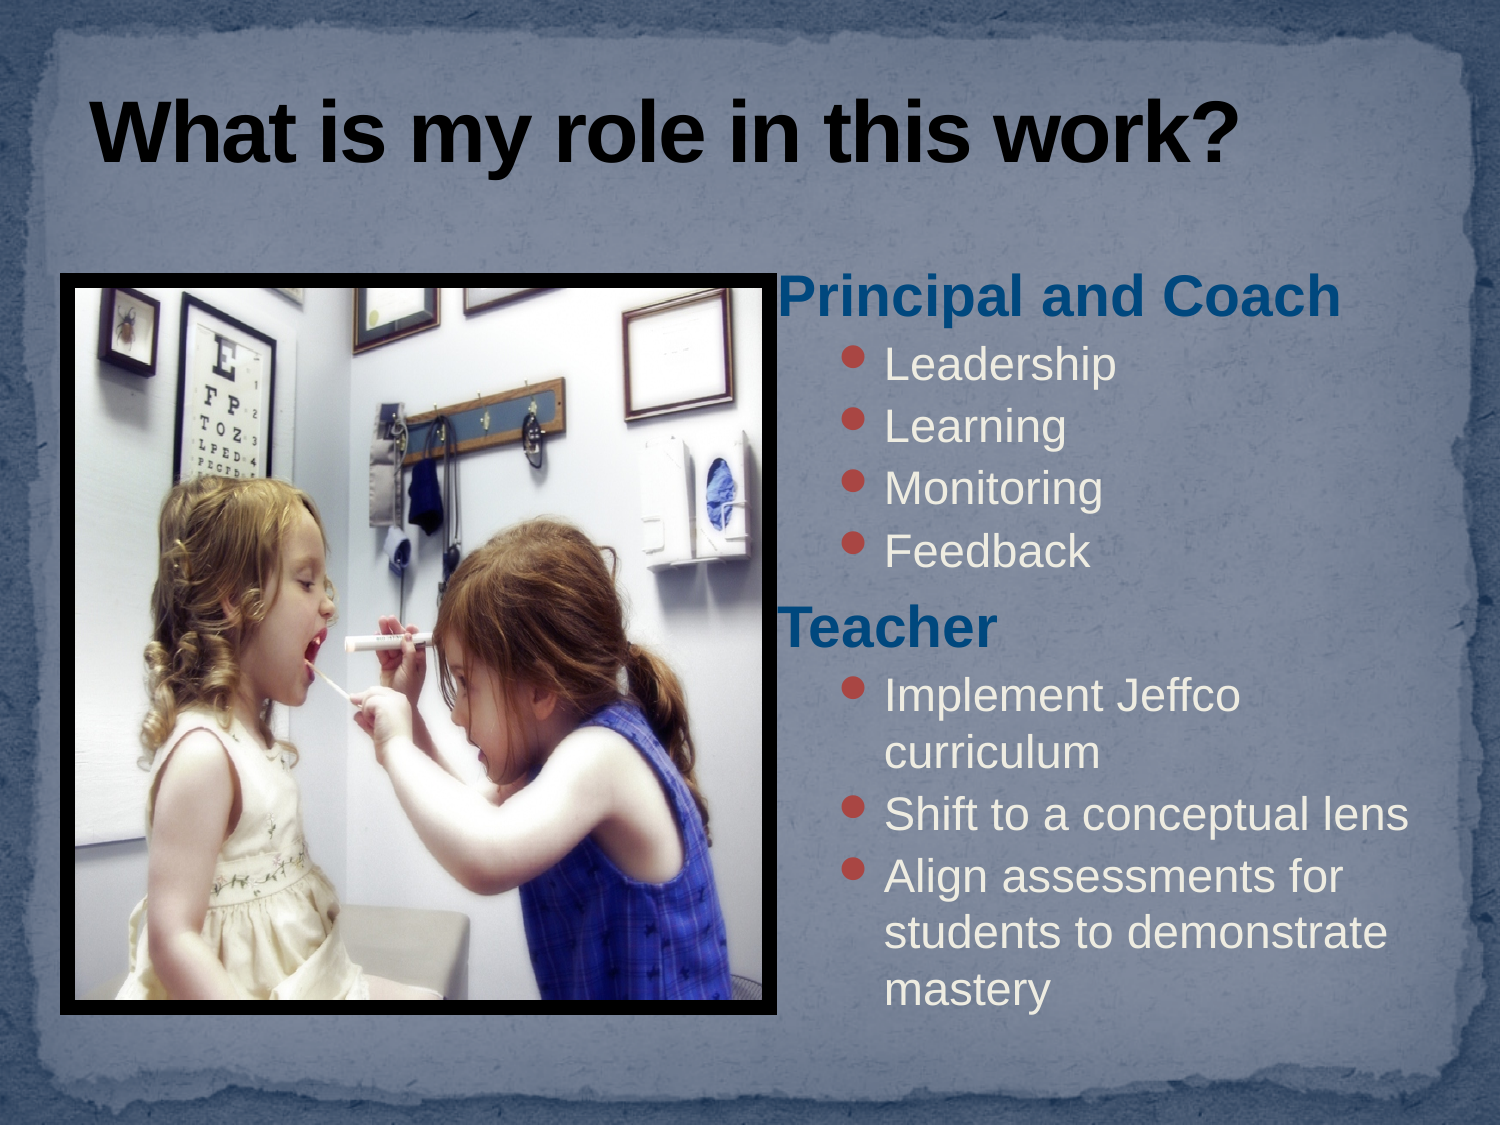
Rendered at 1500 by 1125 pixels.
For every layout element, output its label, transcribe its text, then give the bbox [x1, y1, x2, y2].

list Principal and Coach Leadership Learning Monitoring Feedback Teacher Implement Jeffco curriculum Shift to a conceptual lens Align assessments for students to demonstrate mastery [762, 249, 1429, 1050]
title What is my role in this work? [74, 0, 1425, 188]
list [77, 290, 761, 999]
